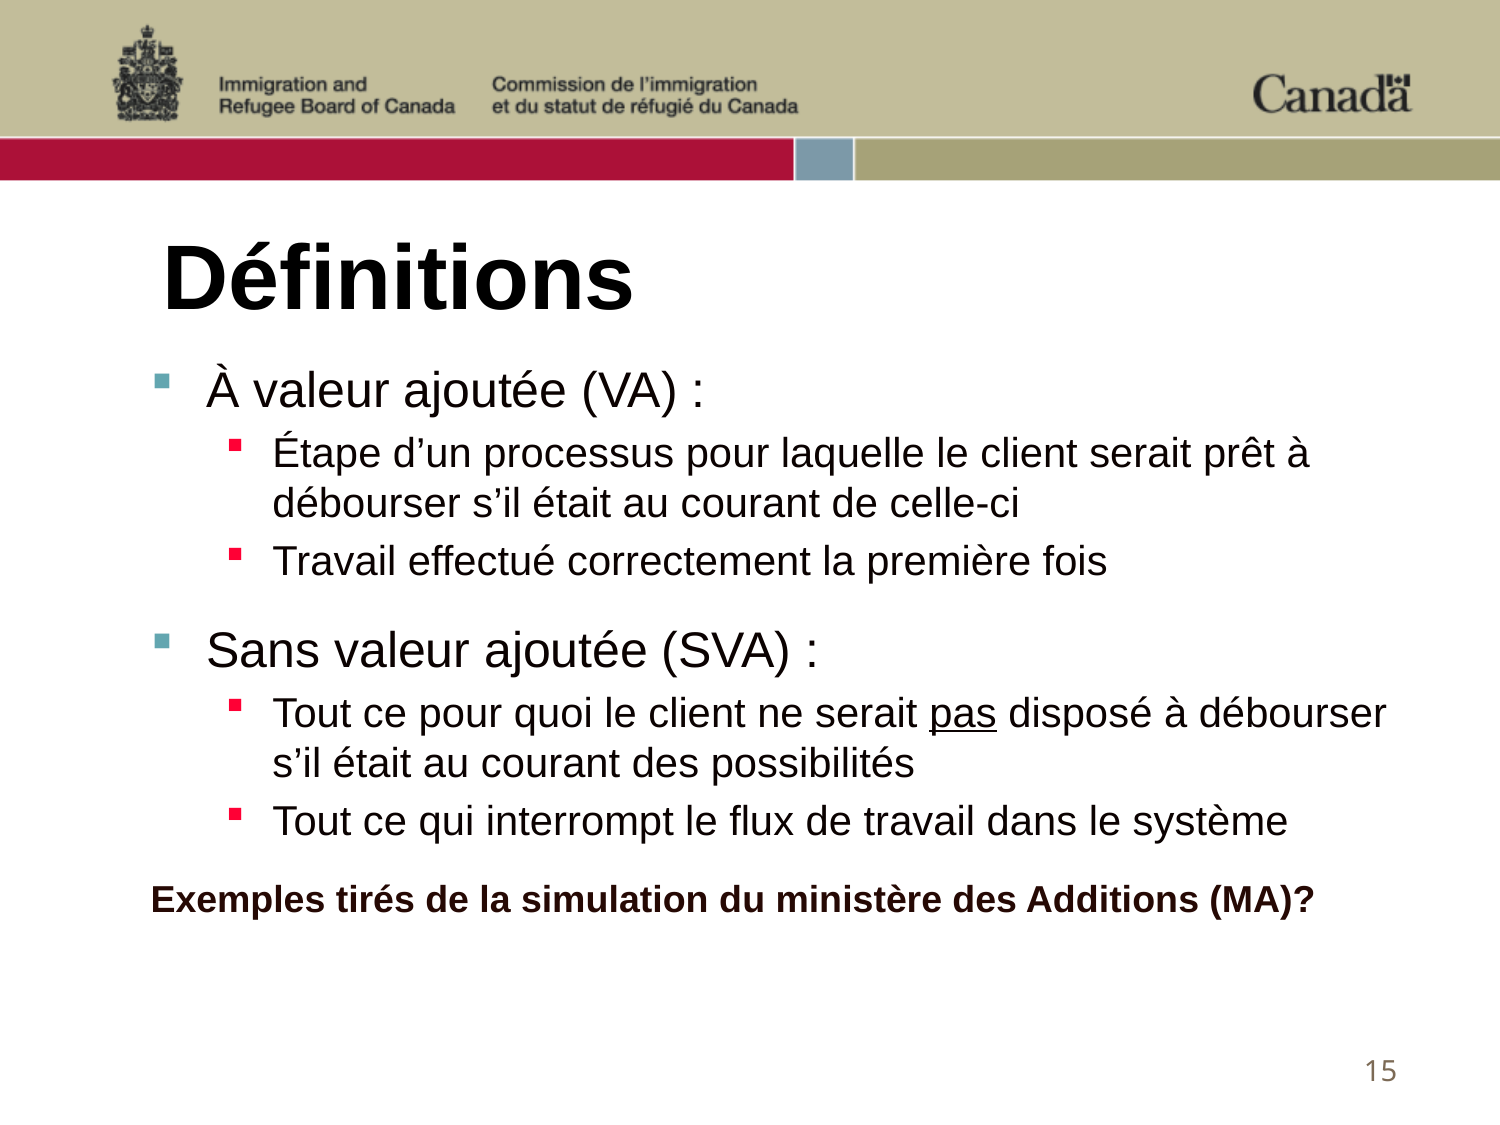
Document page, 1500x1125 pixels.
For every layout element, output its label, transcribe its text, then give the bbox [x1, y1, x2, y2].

title Définitions [147, 237, 1413, 425]
list À valeur ajoutée (VA) : Étape d’un processus pour laquelle le client serait prêt à débourser s’il était au courant de celle-ci Travail effectué correctement la première fois Sans valeur ajoutée (SVA) : Tout ce pour quoi le client ne serait pas disposé à débourser s’il était au courant des possibilités Tout ce qui interrompt le flux de travail dans le système Exemples tirés de la simulation du ministère des Additions (MA)? [135, 350, 1404, 1000]
picture [0, 0, 1500, 1125]
slide_number 15 [1099, 1024, 1413, 1101]
